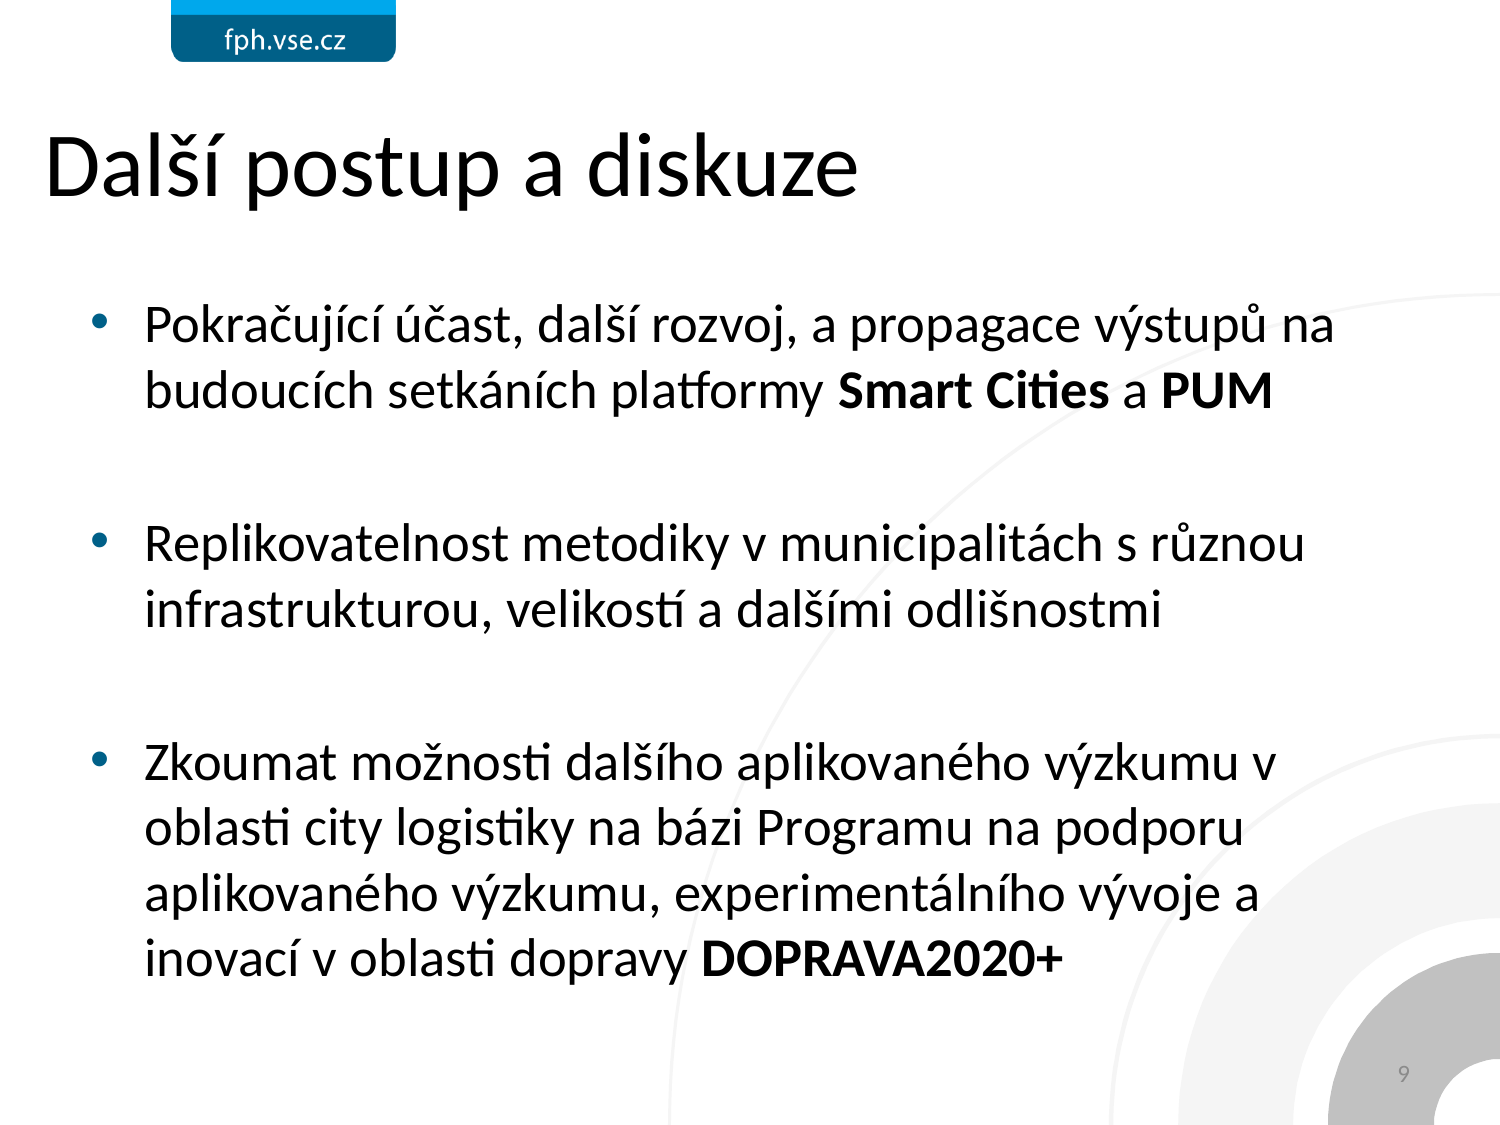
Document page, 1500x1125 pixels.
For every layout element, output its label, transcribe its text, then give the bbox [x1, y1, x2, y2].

picture [335, 36, 344, 41]
picture [275, 36, 281, 49]
title Další postup a diskuze [29, 66, 1380, 254]
picture [226, 30, 231, 49]
picture [390, 54, 396, 62]
picture [301, 38, 311, 49]
slide_number 9 [1074, 1042, 1425, 1103]
list Pokračující účast, další rozvoj, a propagace výstupů na budoucích setkáních platformy Smart Cities a PUM Replikovatelnost metodiky v municipalitách s různou infrastrukturou, velikostí a dalšími odlišnostmi Zkoumat možnosti dalšího aplikovaného výzkumu v oblasti city logistiky na bázi Programu na podporu aplikovaného výzkumu, experimentálního vývoje a inovací v oblasti dopravy DOPRAVA2020+ [75, 280, 1425, 1006]
picture [171, 52, 178, 62]
picture [322, 36, 326, 47]
picture [289, 37, 296, 47]
picture [260, 36, 264, 49]
